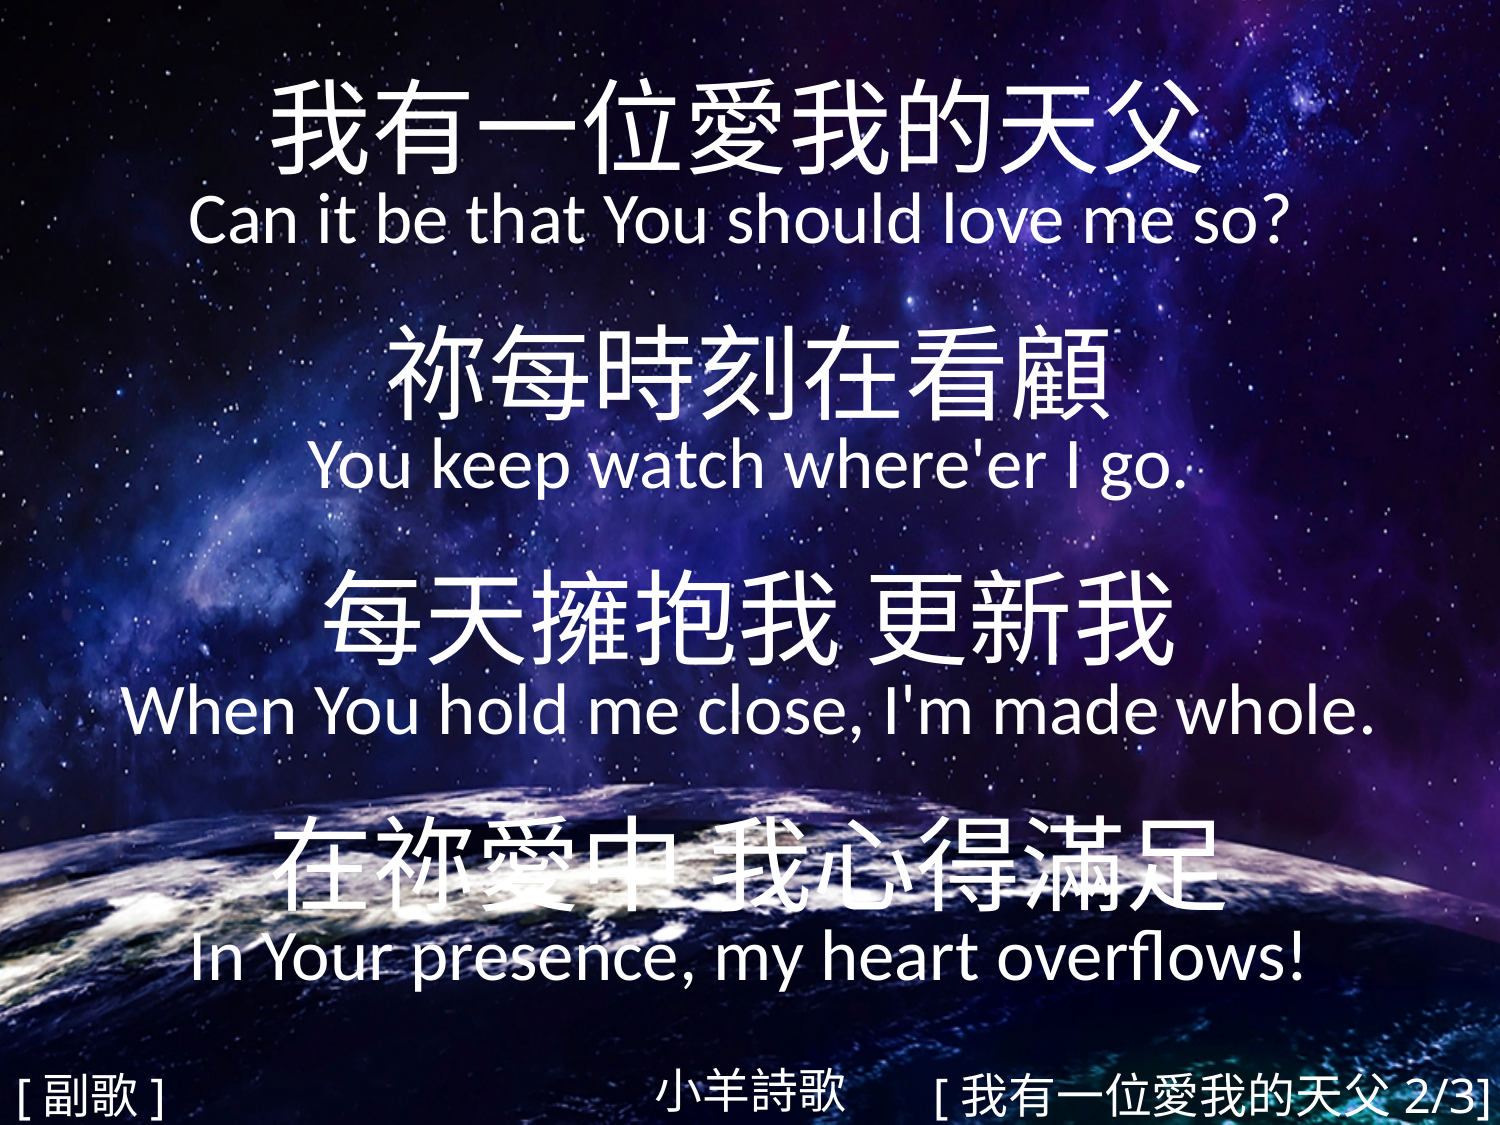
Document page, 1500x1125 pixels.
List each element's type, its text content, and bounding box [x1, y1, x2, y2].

text_box [我有一位愛我的天父2/3] [868, 1058, 1500, 1125]
subtitle 小羊詩歌 [0, 1053, 1500, 1125]
title [0, 706, 1494, 710]
picture [0, 706, 1500, 1053]
text_box 我有一位愛我的天父 Can it be that You should love me so? 祢每時刻在看顧 You keep watch where'er I go. 每天擁抱我 更新我 When You hold me close, I'm made whole. 在祢愛中 我心得滿足 In Your presence, my heart overflows! [0, 0, 1500, 706]
text_box [副歌] [0, 1058, 271, 1125]
